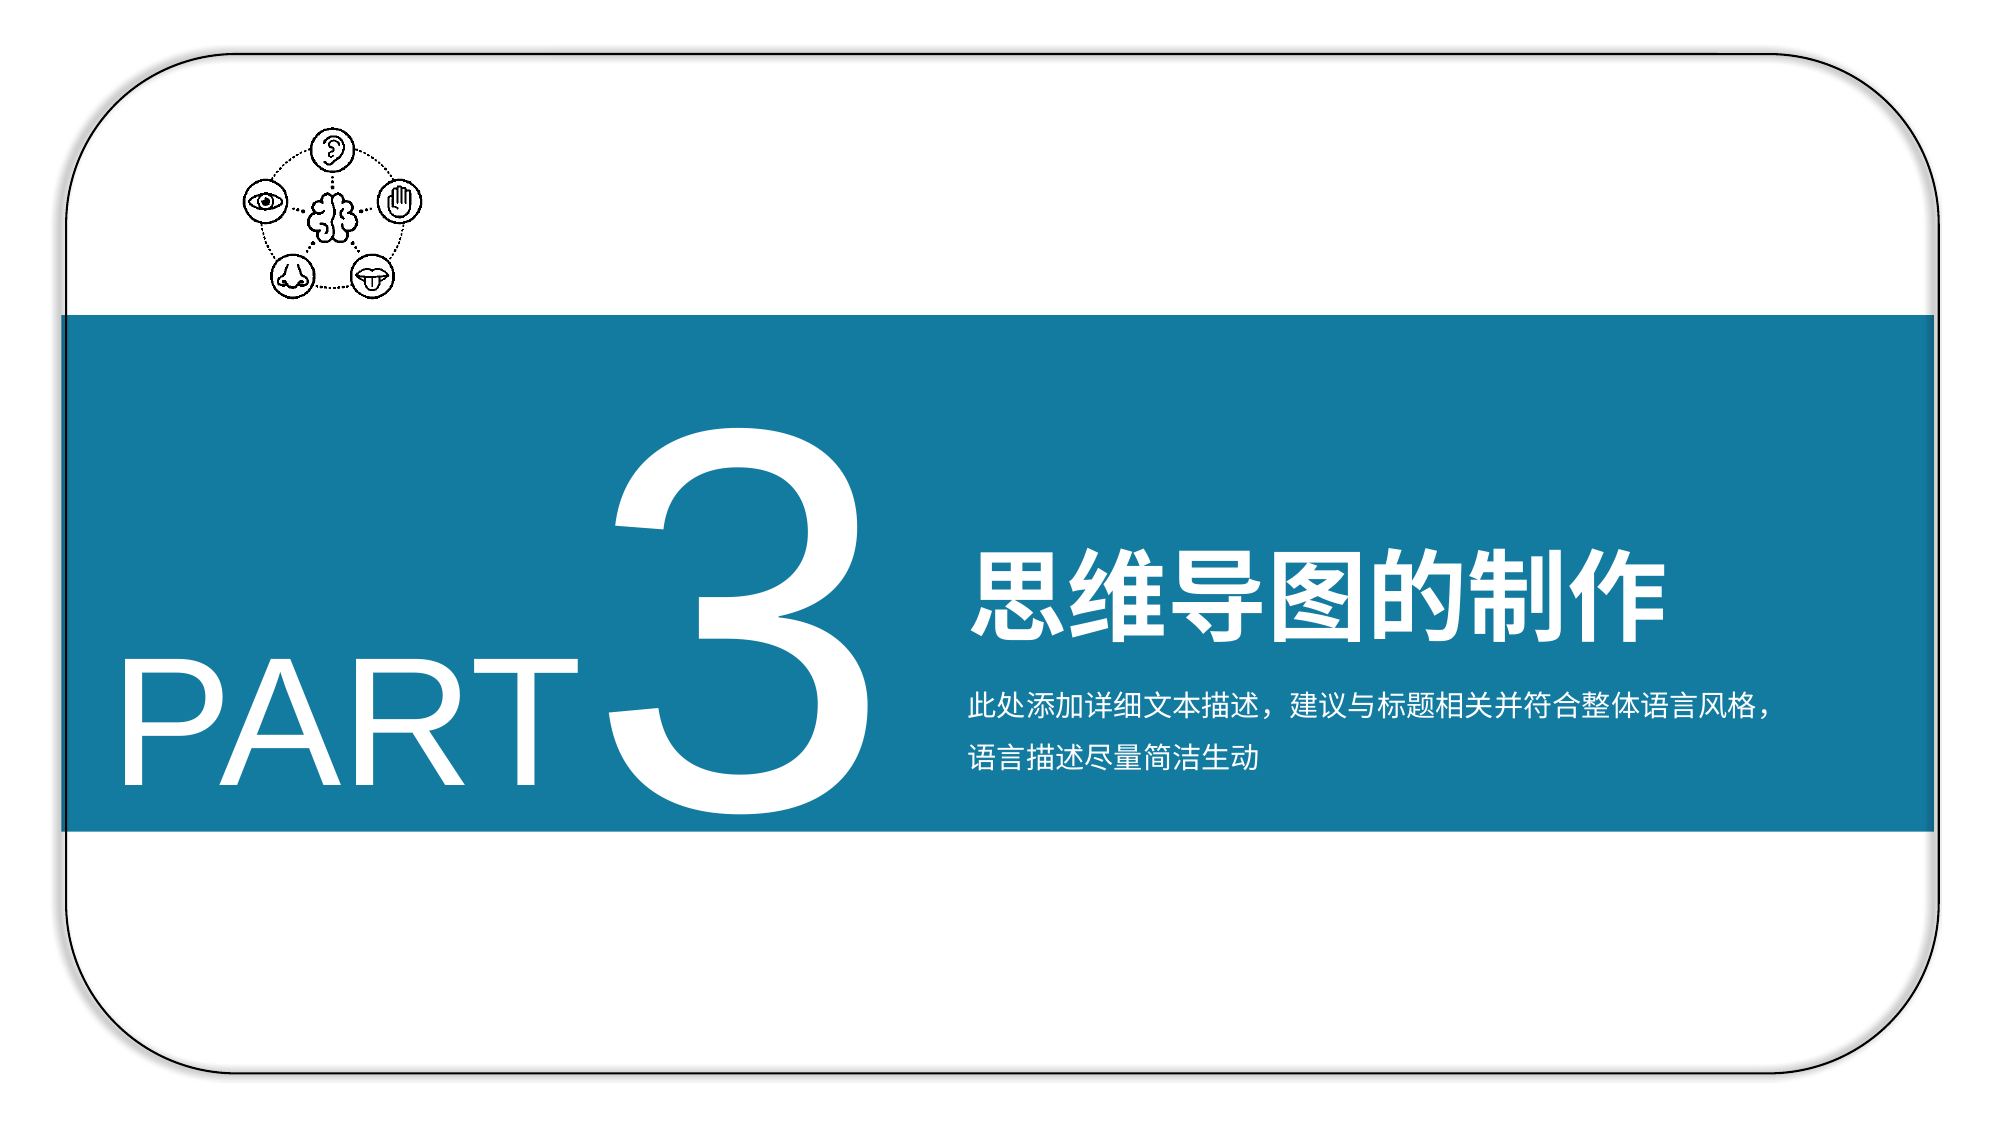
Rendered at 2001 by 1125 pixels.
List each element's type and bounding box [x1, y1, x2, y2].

picture [221, 100, 442, 321]
text_box [65, 52, 1940, 1075]
